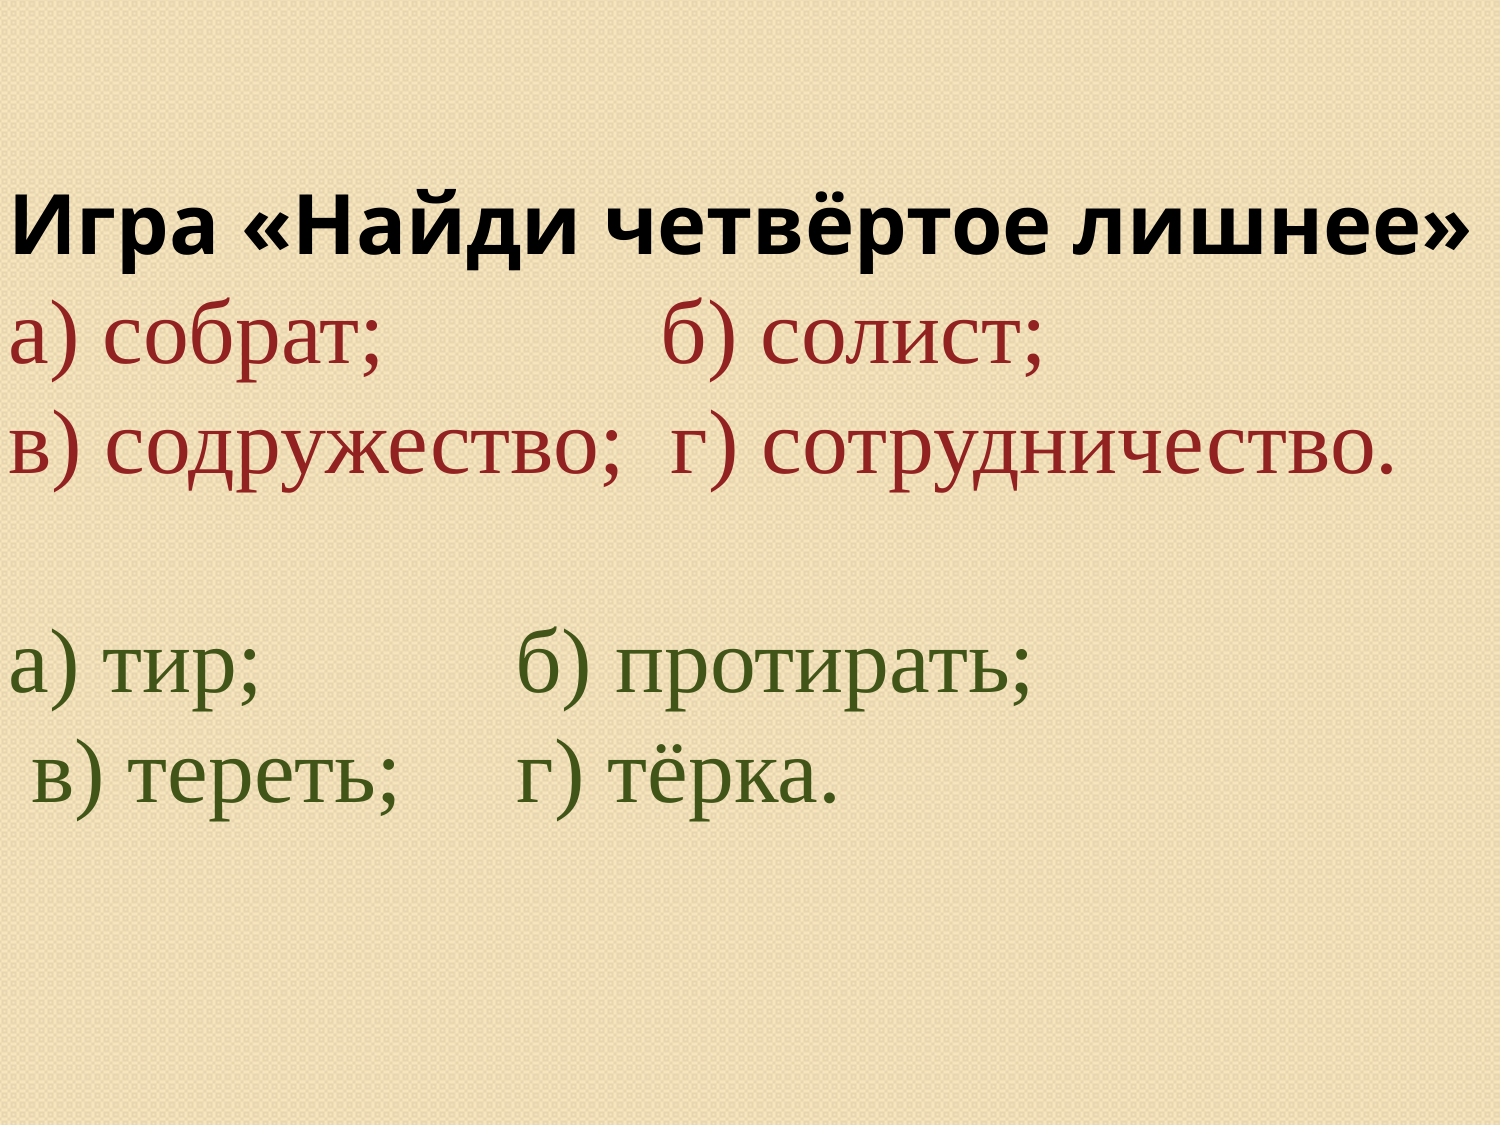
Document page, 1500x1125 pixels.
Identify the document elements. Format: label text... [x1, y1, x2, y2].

text_box Игра «Найди четвёртое лишнее» а) собрат; б) солист; в) содружество; г) сотрудничество. а) тир; б) протирать; в) тереть; г) тёрка. [0, 164, 1500, 874]
